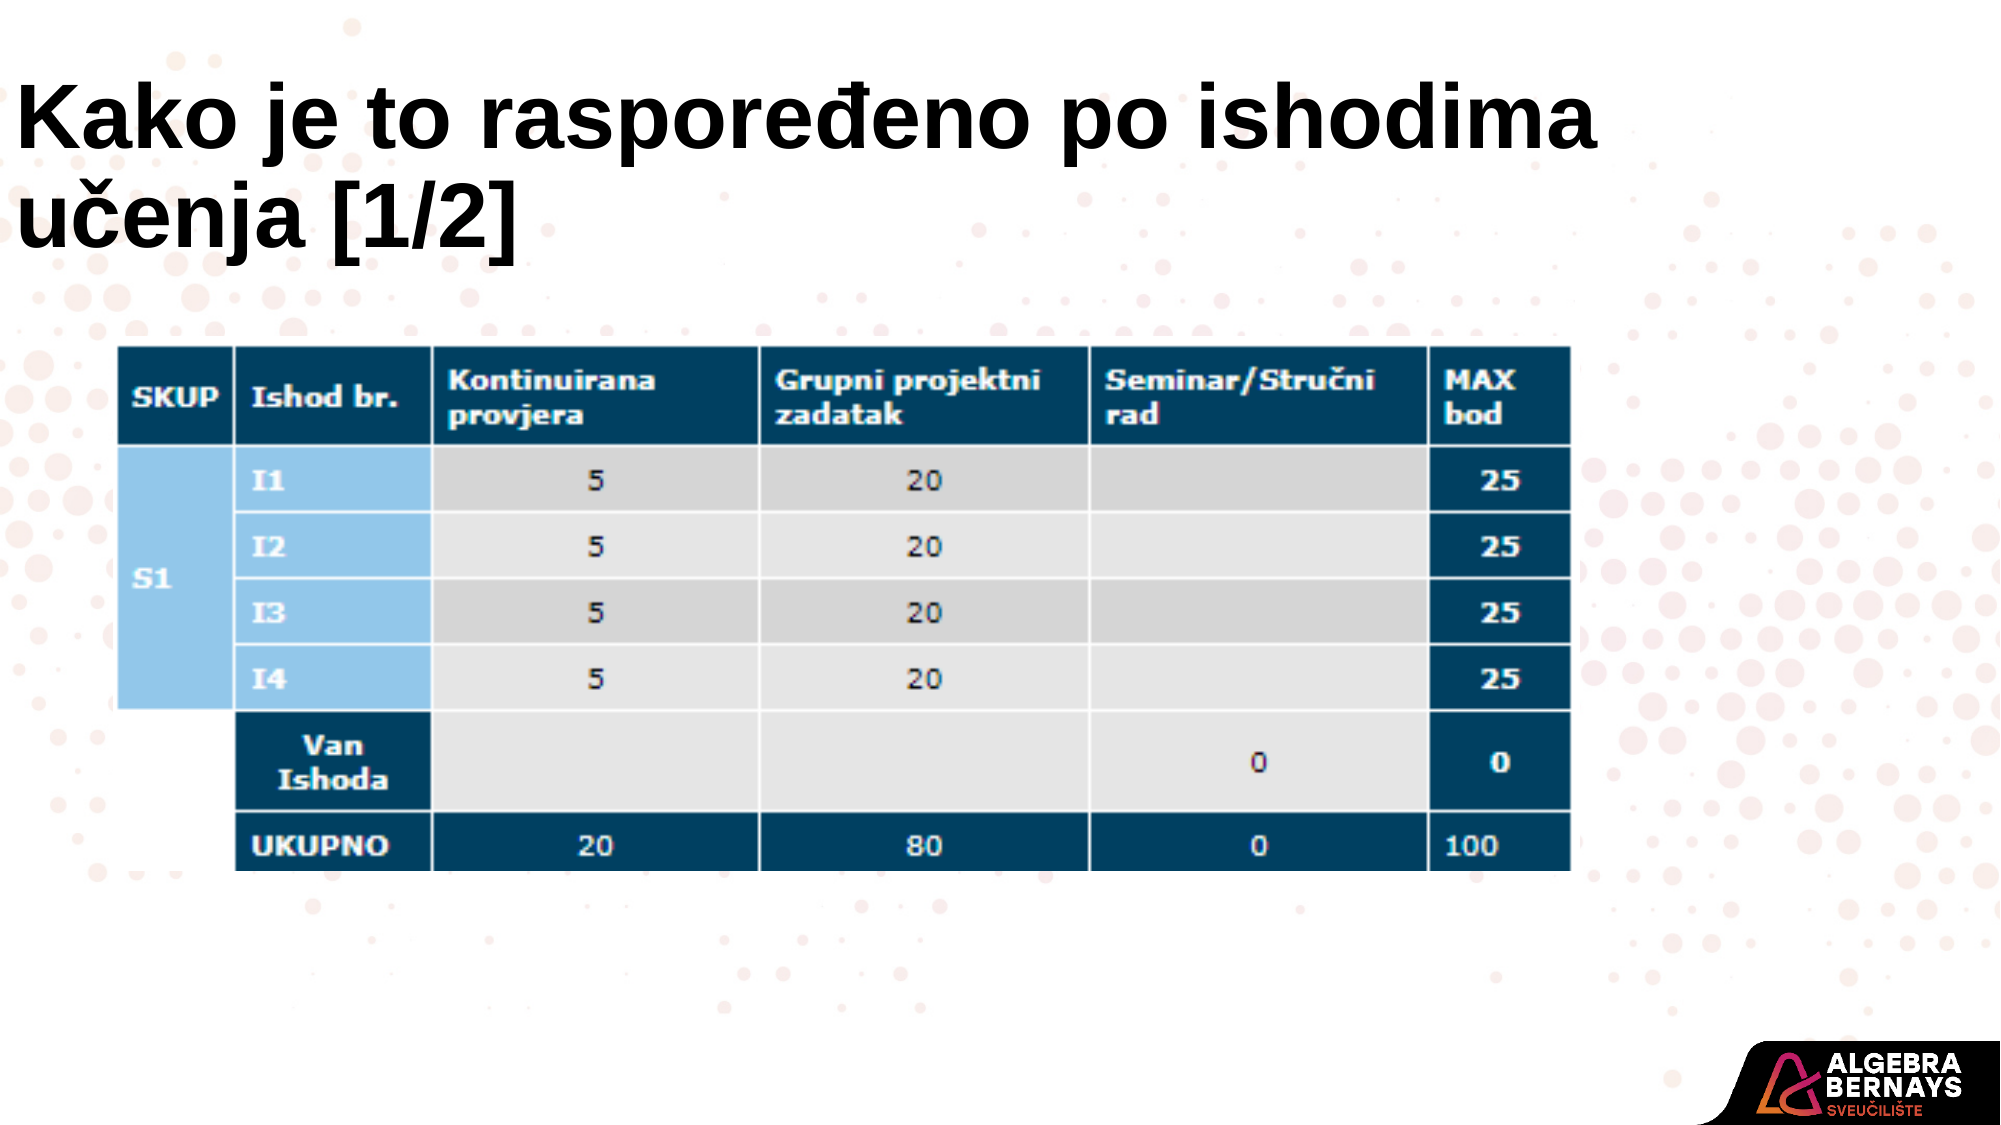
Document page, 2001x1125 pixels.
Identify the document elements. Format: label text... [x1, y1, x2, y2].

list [113, 336, 1580, 871]
title Kako je to raspoređeno po ishodima učenja [1/2] [0, 59, 1725, 278]
picture [0, 0, 2000, 1125]
